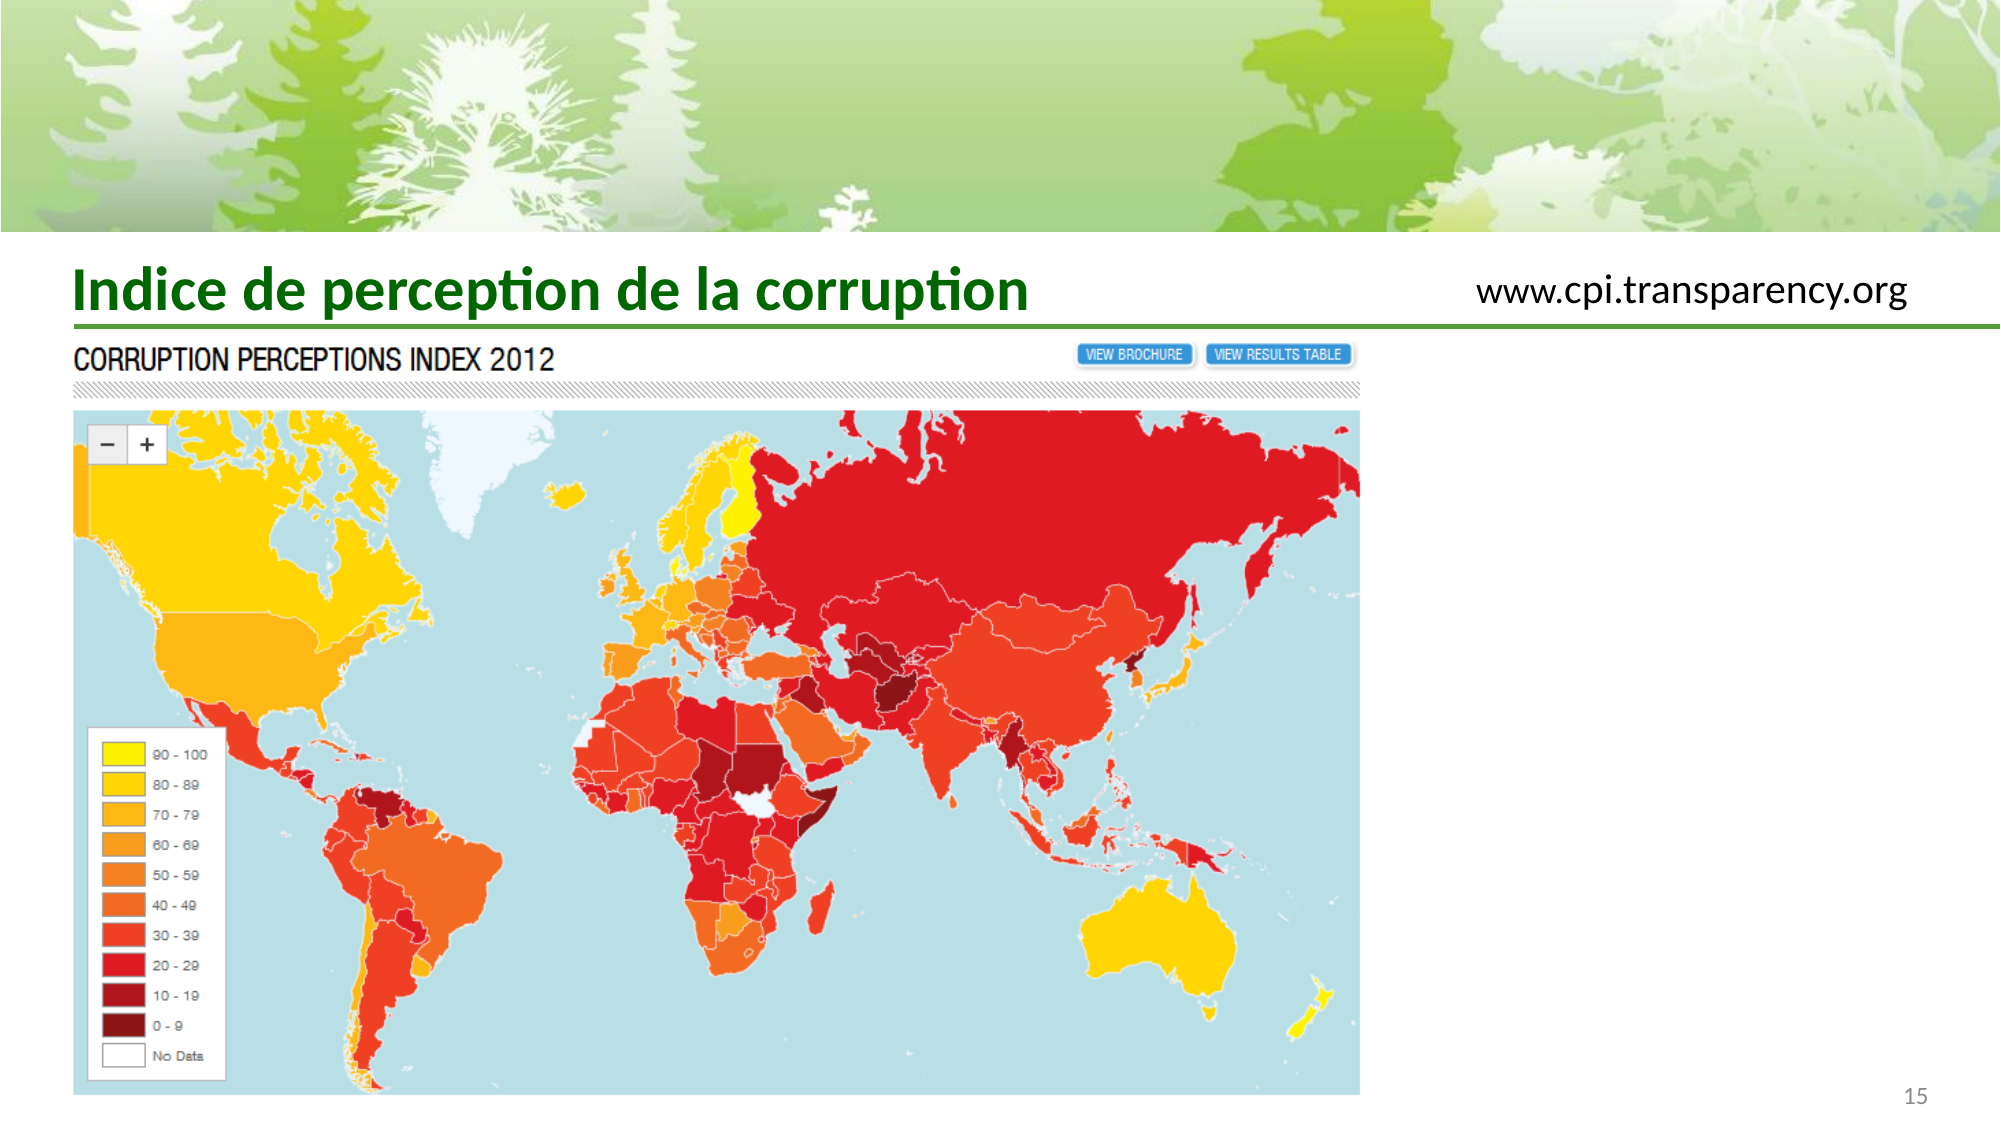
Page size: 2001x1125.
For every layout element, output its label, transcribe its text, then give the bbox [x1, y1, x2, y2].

text_box www.cpi.transparency.org [1461, 253, 2000, 319]
slide_number 15 [1493, 1065, 1944, 1125]
title Indice de perception de la corruption [56, 181, 1782, 399]
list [68, 338, 1367, 1102]
picture [0, 0, 2000, 232]
